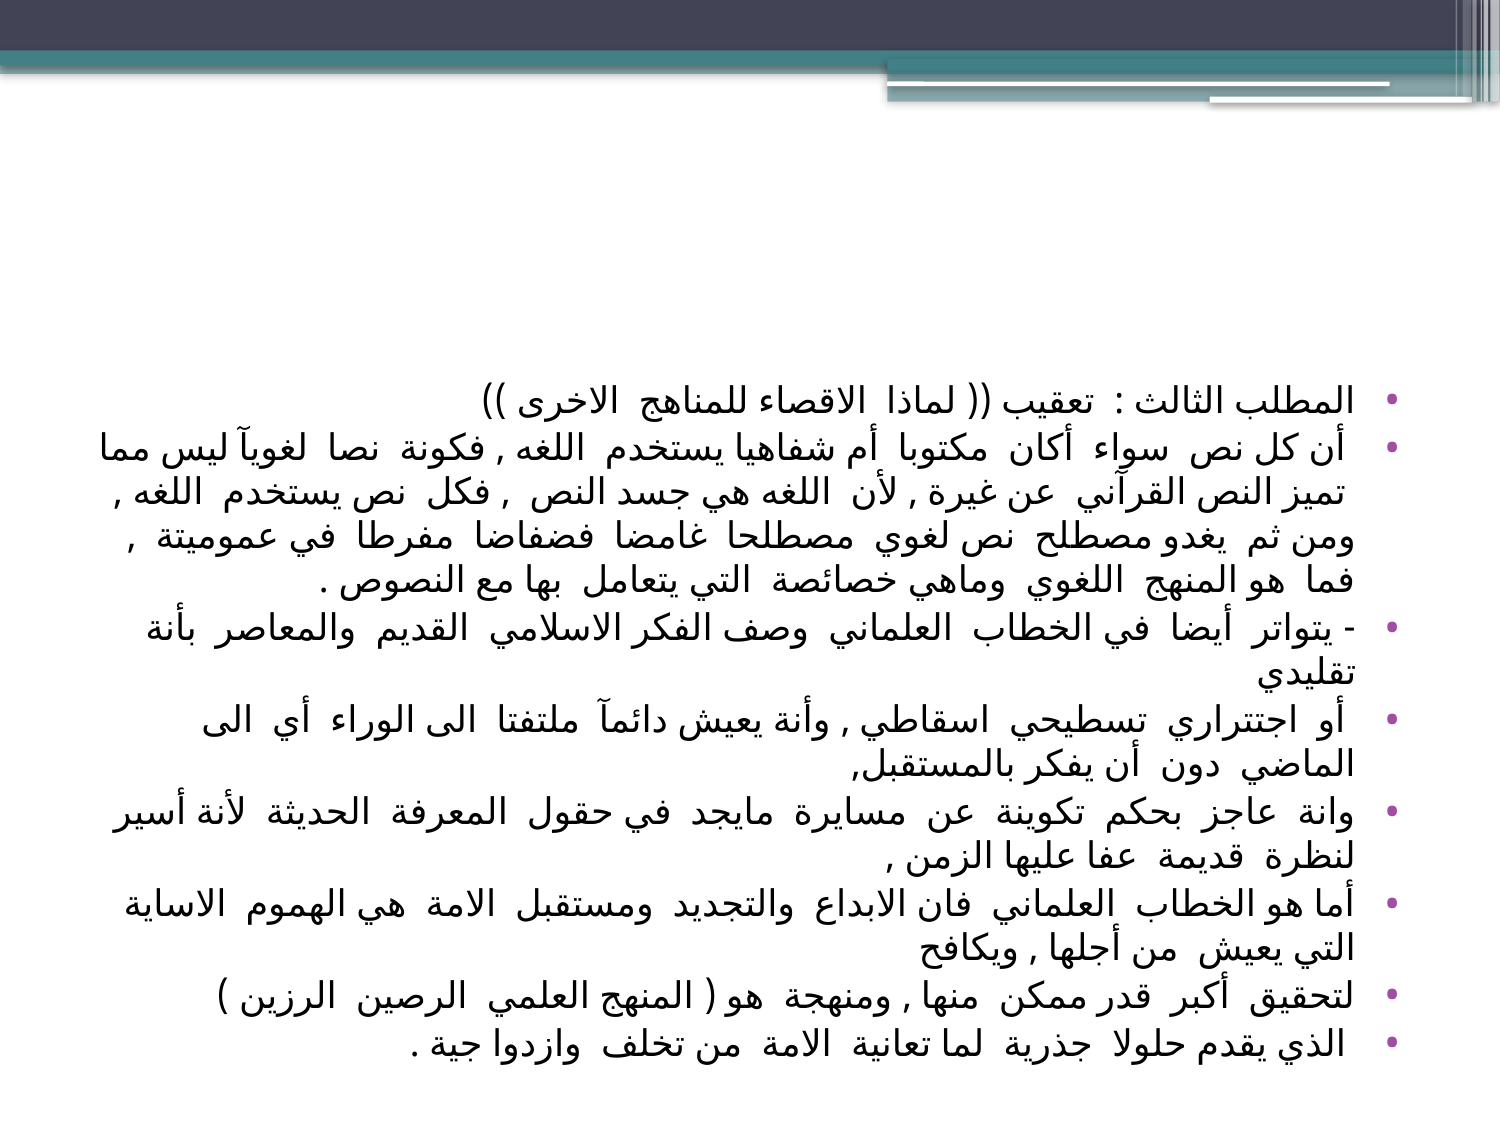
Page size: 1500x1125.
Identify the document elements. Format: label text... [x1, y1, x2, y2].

list المطلب الثالث : تعقيب (( لماذا الاقصاء للمناهج الاخرى )) أن كل نص سواء أكان مكتوبا أم شفاهيا يستخدم اللغه , فكونة نصا لغويآ ليس مما تميز النص القرآني عن غيرة , لأن اللغه هي جسد النص , فكل نص يستخدم اللغه , ومن ثم يغدو مصطلح نص لغوي مصطلحا غامضا فضفاضا مفرطا في عموميتة , فما هو المنهج اللغوي وماهي خصائصة التي يتعامل بها مع النصوص . - يتواتر أيضا في الخطاب العلماني وصف الفكر الاسلامي القديم والمعاصر بأنة تقليدي أو اجتتراري تسطيحي اسقاطي , وأنة يعيش دائمآ ملتفتا الى الوراء أي الى الماضي دون أن يفكر بالمستقبل, وانة عاجز بحكم تكوينة عن مسايرة مايجد في حقول المعرفة الحديثة لأنة أسير لنظرة قديمة عفا عليها الزمن , أما هو الخطاب العلماني فان الابداع والتجديد ومستقبل الامة هي الهموم الاساية التي يعيش من أجلها , ويكافح لتحقيق أكبر قدر ممكن منها , ومنهجة هو ( المنهج العلمي الرصين الرزين ) الذي يقدم حلولا جذرية لما تعانية الامة من تخلف وازدوا جية . [75, 368, 1425, 1079]
